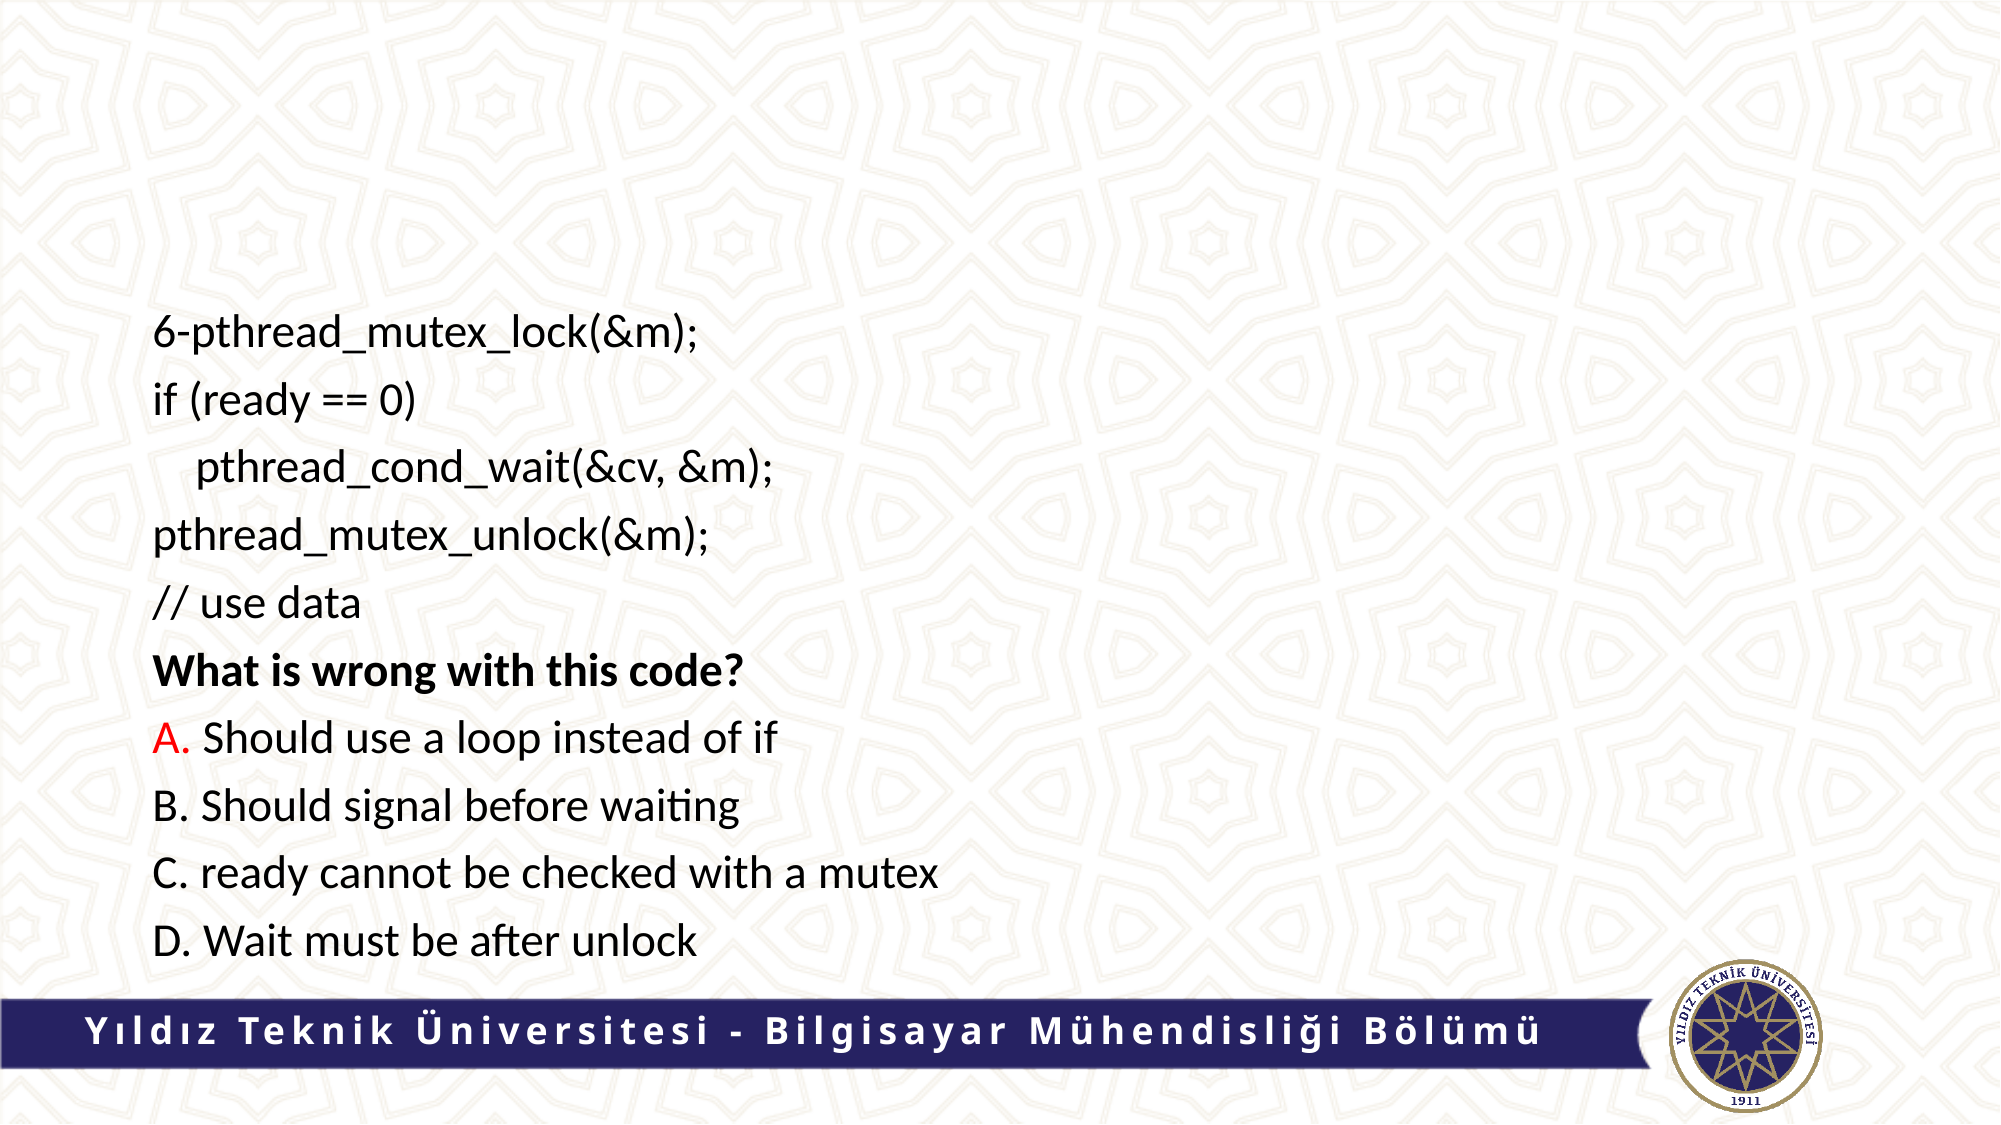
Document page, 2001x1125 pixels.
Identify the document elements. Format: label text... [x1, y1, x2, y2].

footer Yıldız Teknik Üniversitesi - Bilgisayar Mühendisliği Bölümü [0, 997, 1628, 1069]
list 6-pthread_mutex_lock(&m); if (ready == 0) pthread_cond_wait(&cv, &m); pthread_mutex_unlock(&m); // use data What is wrong with this code? A. Should use a loop instead of if B. Should signal before waiting C. ready cannot be checked with a mutex D. Wait must be after unlock [137, 299, 1863, 982]
picture [0, 0, 2000, 1125]
